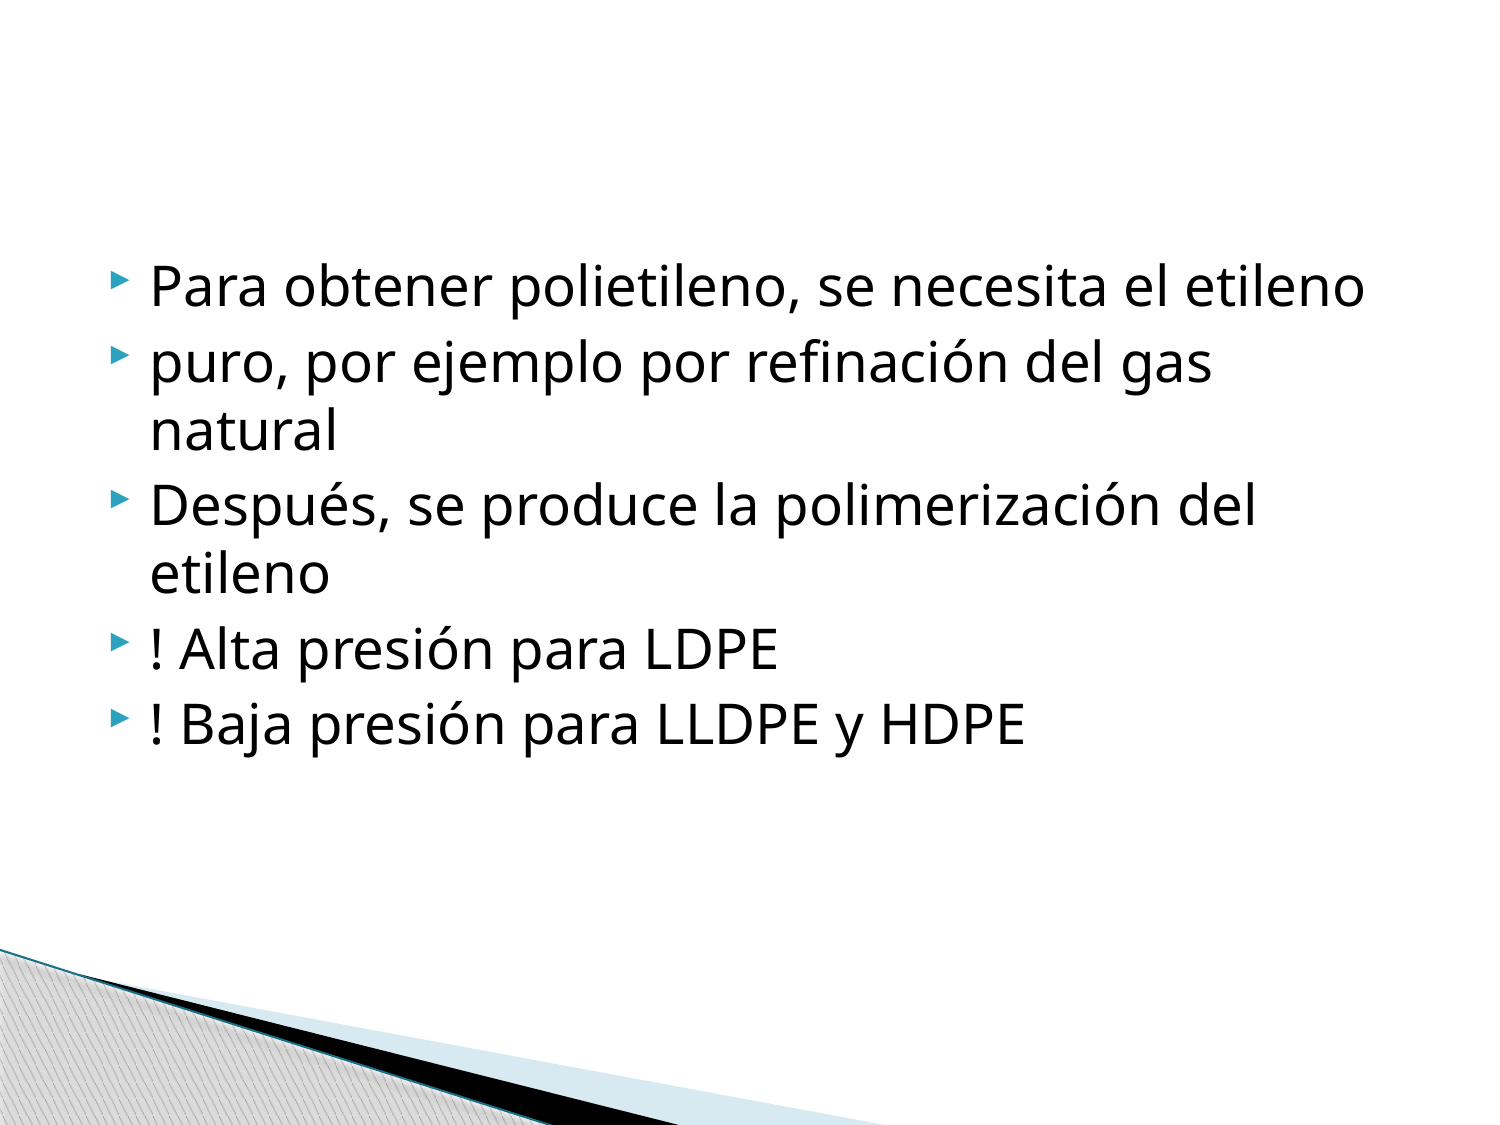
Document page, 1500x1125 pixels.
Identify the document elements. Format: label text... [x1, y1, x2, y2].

list Para obtener polietileno, se necesita el etileno puro, por ejemplo por refinación del gas natural Después, se produce la polimerización del etileno ! Alta presión para LDPE ! Baja presión para LLDPE y HDPE [75, 243, 1425, 986]
